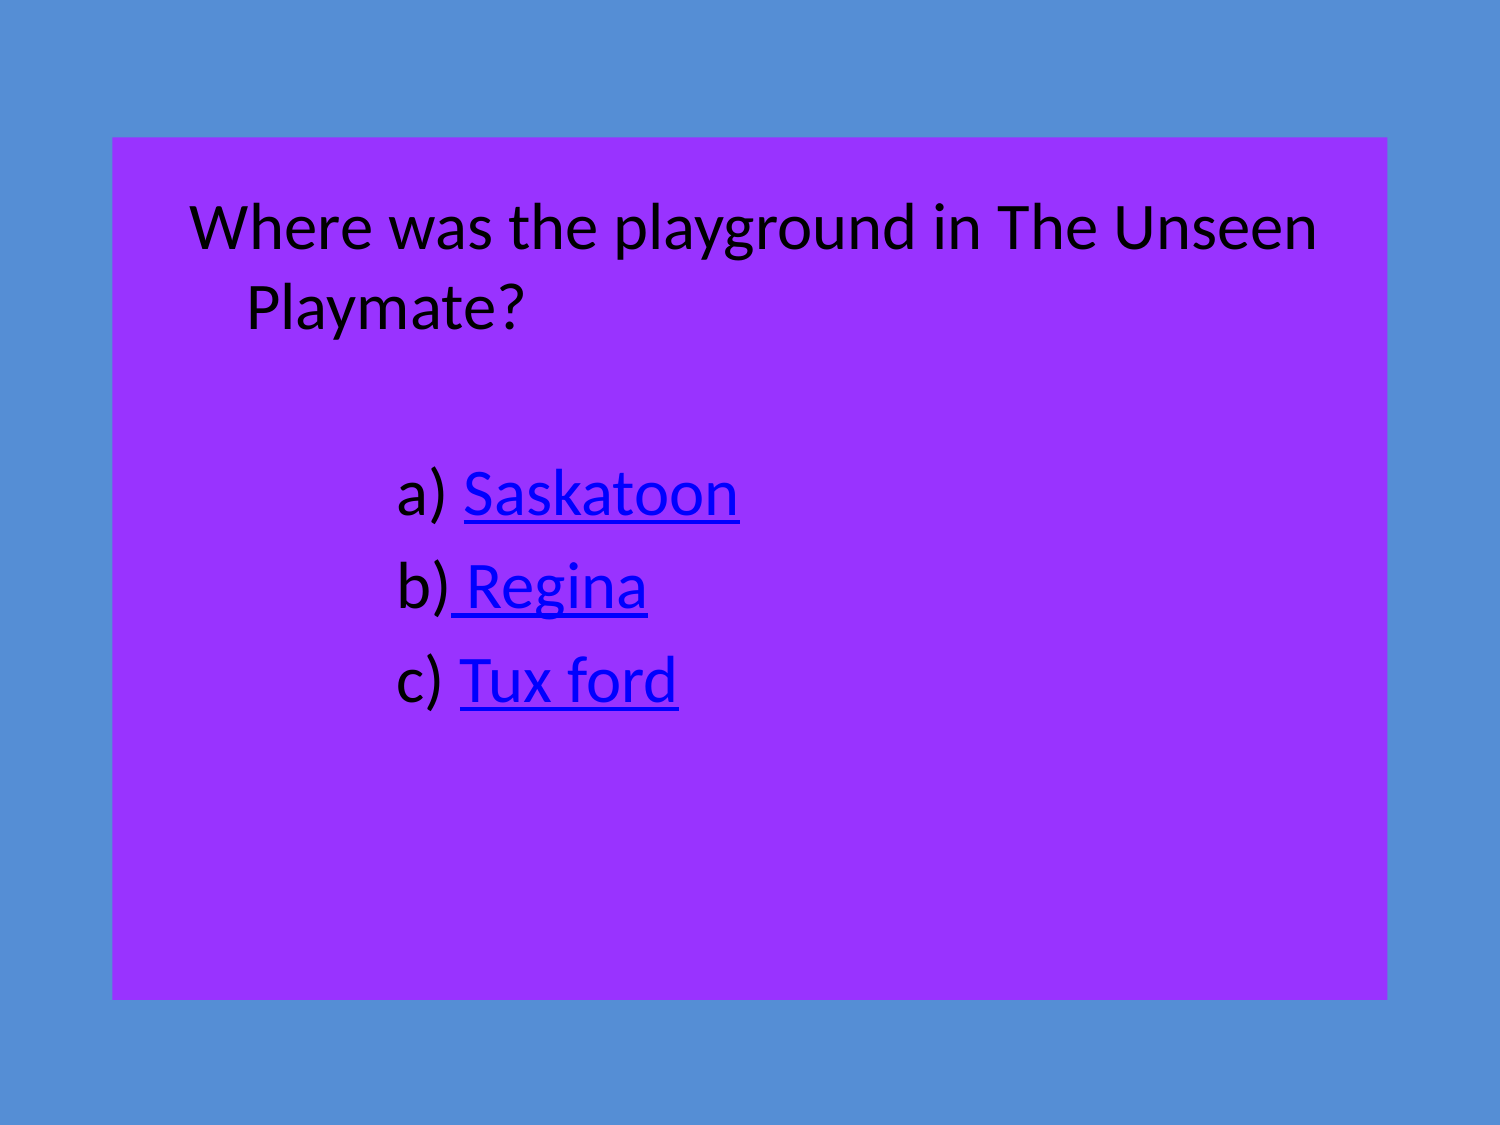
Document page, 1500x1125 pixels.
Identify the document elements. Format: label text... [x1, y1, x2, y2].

text_box [110, 135, 1389, 1002]
list Where was the playground in The Unseen Playmate? a) Saskatoon b) Regina c) Tux ford [174, 174, 1387, 1026]
